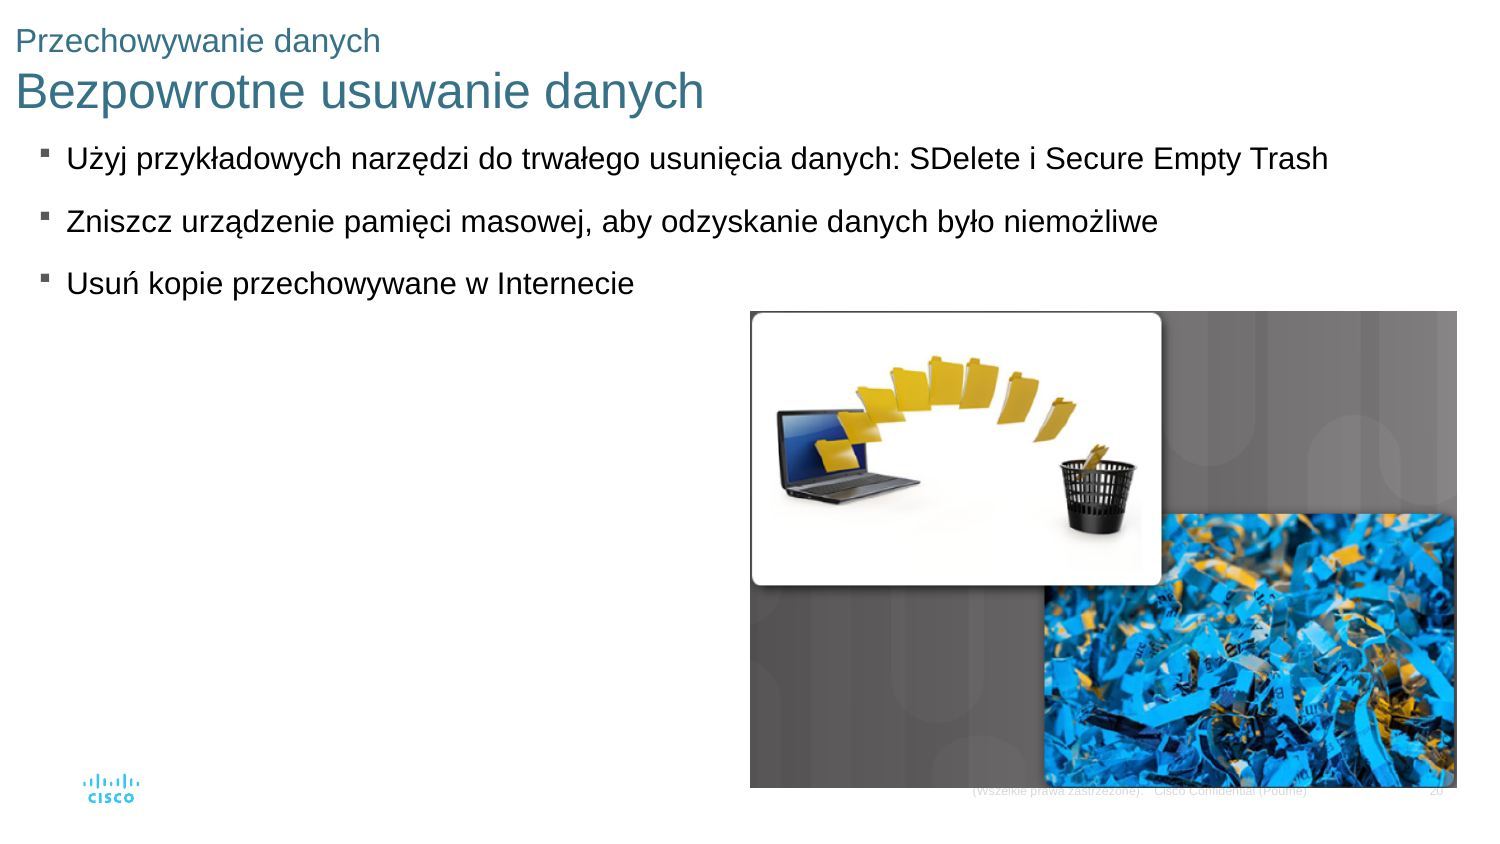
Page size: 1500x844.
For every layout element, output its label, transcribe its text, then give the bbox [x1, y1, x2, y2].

title Przechowywanie danych Bezpowrotne usuwanie danych [0, 6, 1500, 131]
picture [749, 311, 1457, 789]
list Użyj przykładowych narzędzi do trwałego usunięcia danych: SDelete i Secure Empty Trash Zniszcz urządzenie pamięci masowej, aby odzyskanie danych było niemożliwe Usuń kopie przechowywane w Internecie [23, 131, 1476, 813]
